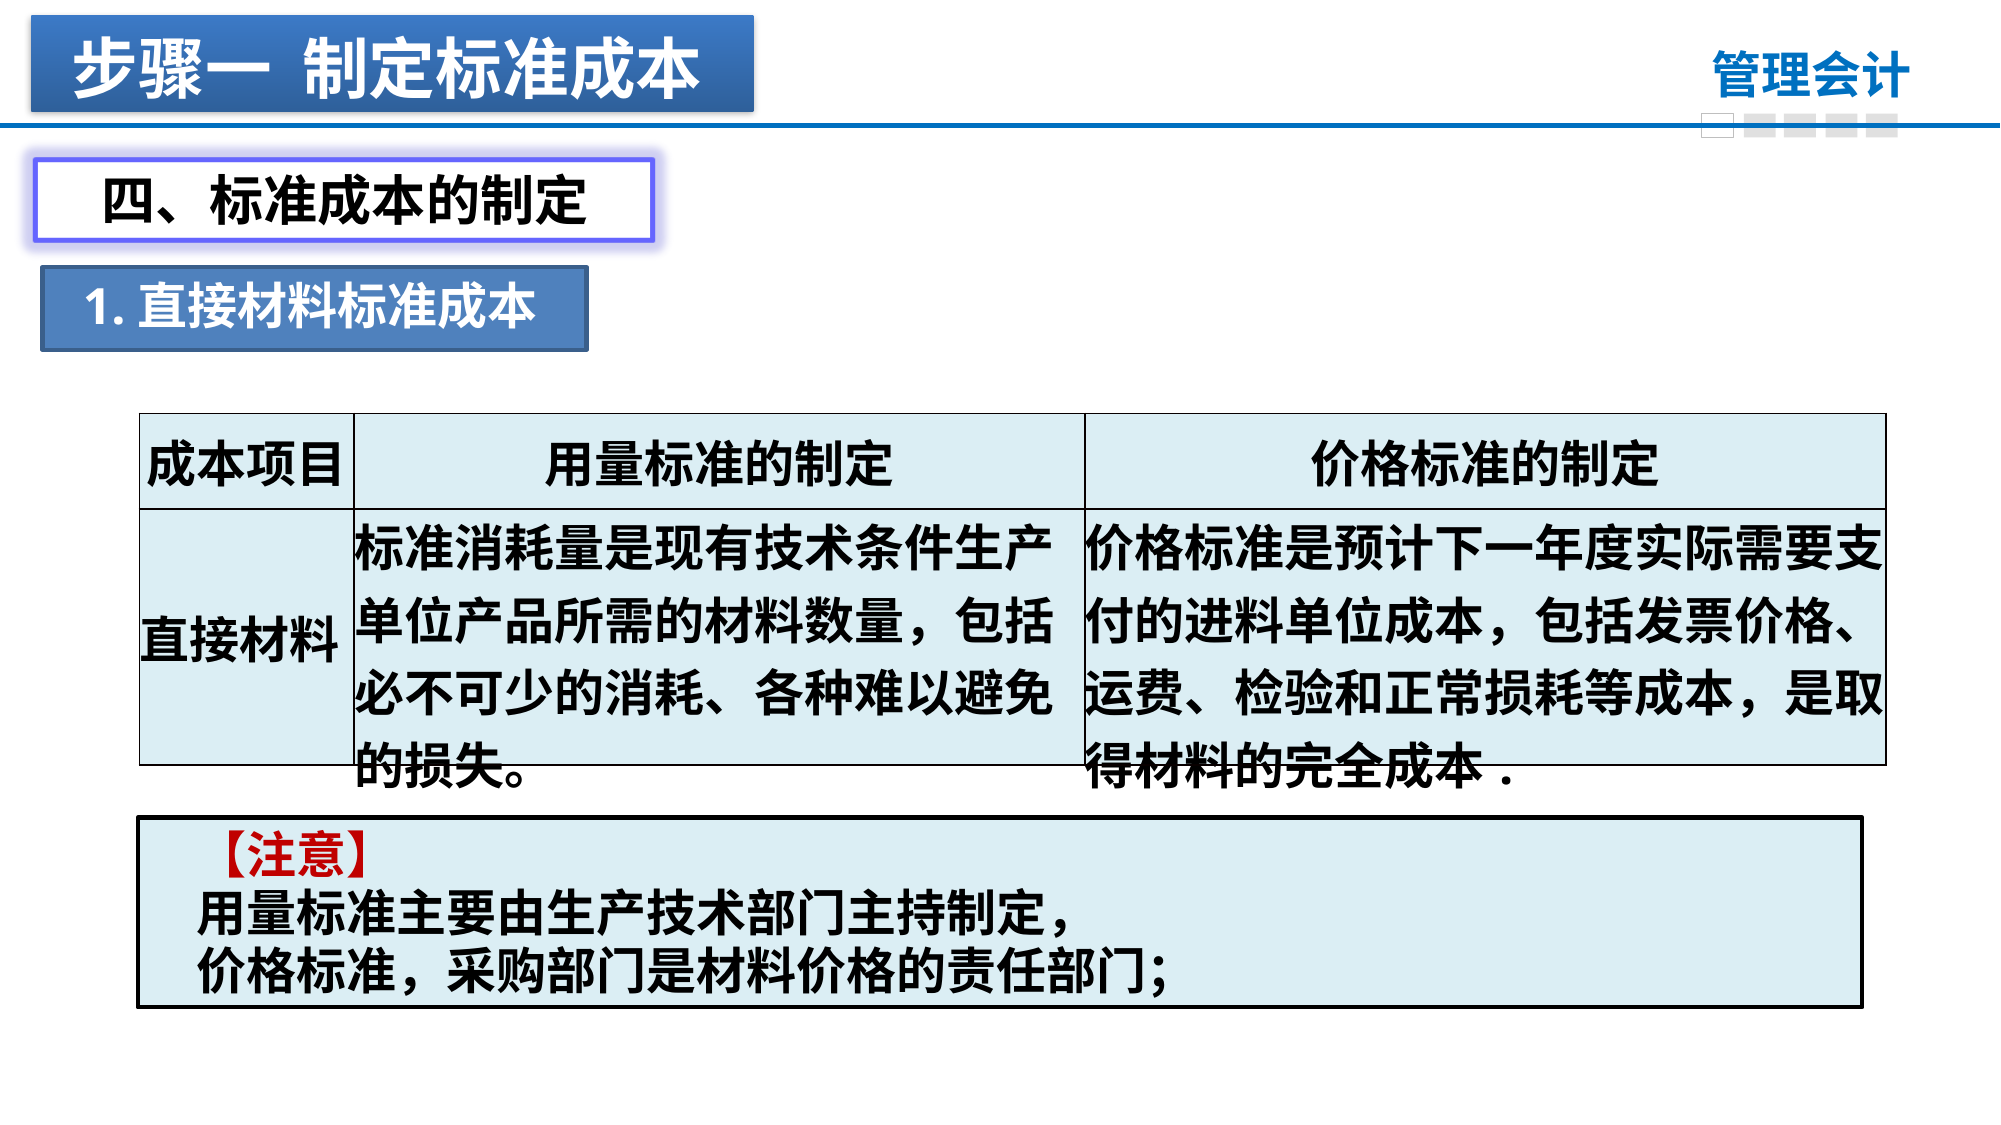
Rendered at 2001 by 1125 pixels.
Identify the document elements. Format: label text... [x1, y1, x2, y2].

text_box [42, 266, 587, 351]
table_cell 价格标准是预计下一年度实际需要支付的进料单位成本，包括发票价格、运费、检验和正常损耗等成本，是取得材料的完全成本. [1086, 510, 1885, 764]
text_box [7, 132, 682, 268]
table_header 价格标准的制定 [1086, 414, 1885, 508]
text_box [31, 14, 754, 117]
table_header 用量标准的制定 [355, 414, 1084, 508]
table_cell 直接材料 [140, 510, 353, 764]
text_box 【注意】 用量标准主要由生产技术部门主持制定， 价格标准，采购部门是材料价格的责任部门； [136, 815, 1864, 1009]
table_cell 标准消耗量是现有技术条件生产单位产品所需的材料数量，包括必不可少的消耗、各种难以避免的损失。 [355, 510, 1084, 764]
table_header 成本项目 [140, 414, 353, 508]
